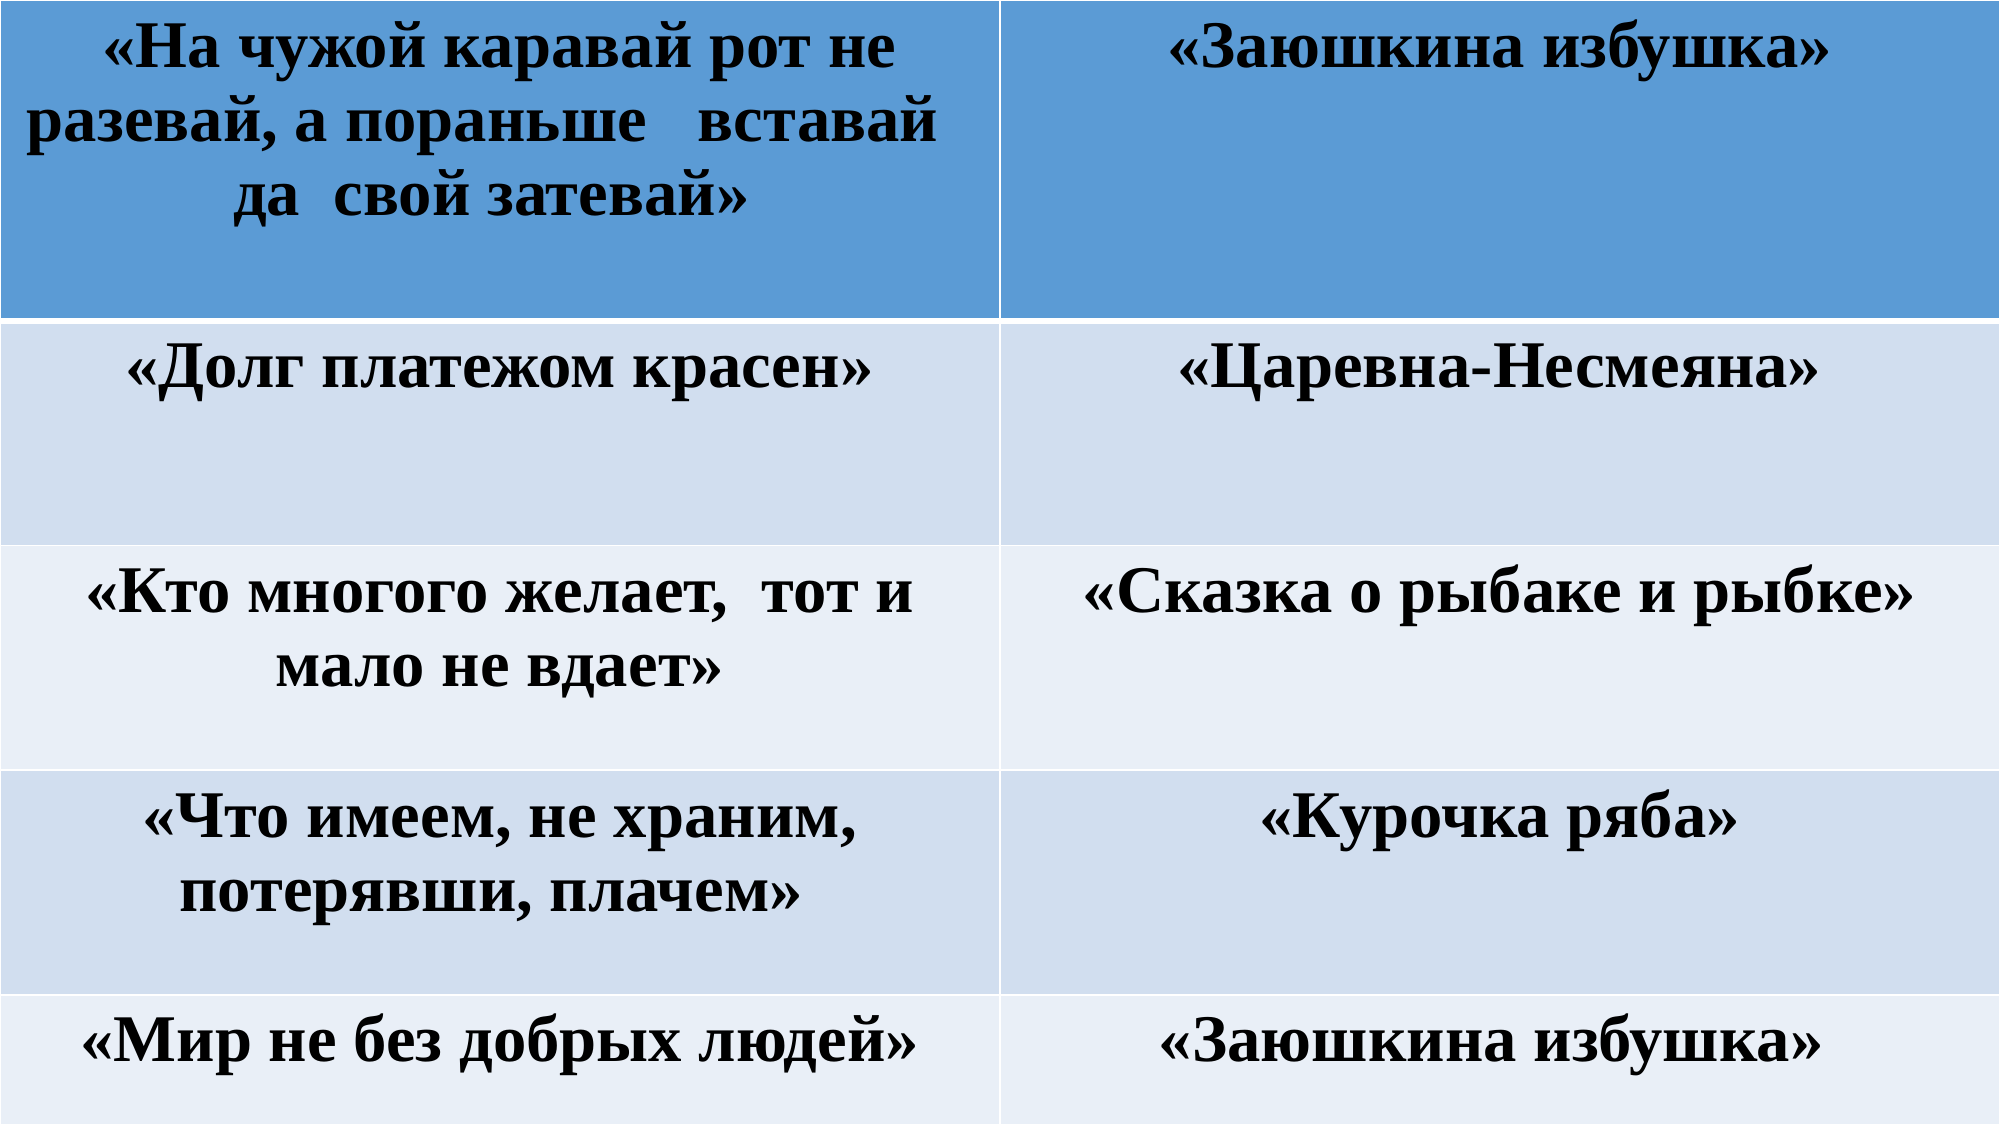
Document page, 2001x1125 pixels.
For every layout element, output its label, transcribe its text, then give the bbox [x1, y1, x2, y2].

table_cell «Что имеем, не храним, потерявши, плачем» [1, 771, 999, 994]
table_cell «Кто многого желает, тот и мало не вдает» [1, 546, 999, 769]
table_cell «Курочка ряба» [1001, 771, 1999, 994]
table_header «Заюшкина избушка» [1001, 1, 1999, 318]
table_cell «Царевна-Несмеяна» [1001, 324, 1999, 545]
table_cell «Сказка о рыбаке и рыбке» [1001, 546, 1999, 769]
table_header «На чужой каравай рот не разевай, а пораньше вставай да свой затевай» [1, 1, 999, 318]
table_cell «Заюшкина избушка» [1001, 996, 1999, 1124]
table_cell «Долг платежом красен» [1, 324, 999, 545]
table_cell «Мир не без добрых людей» [1, 996, 999, 1124]
